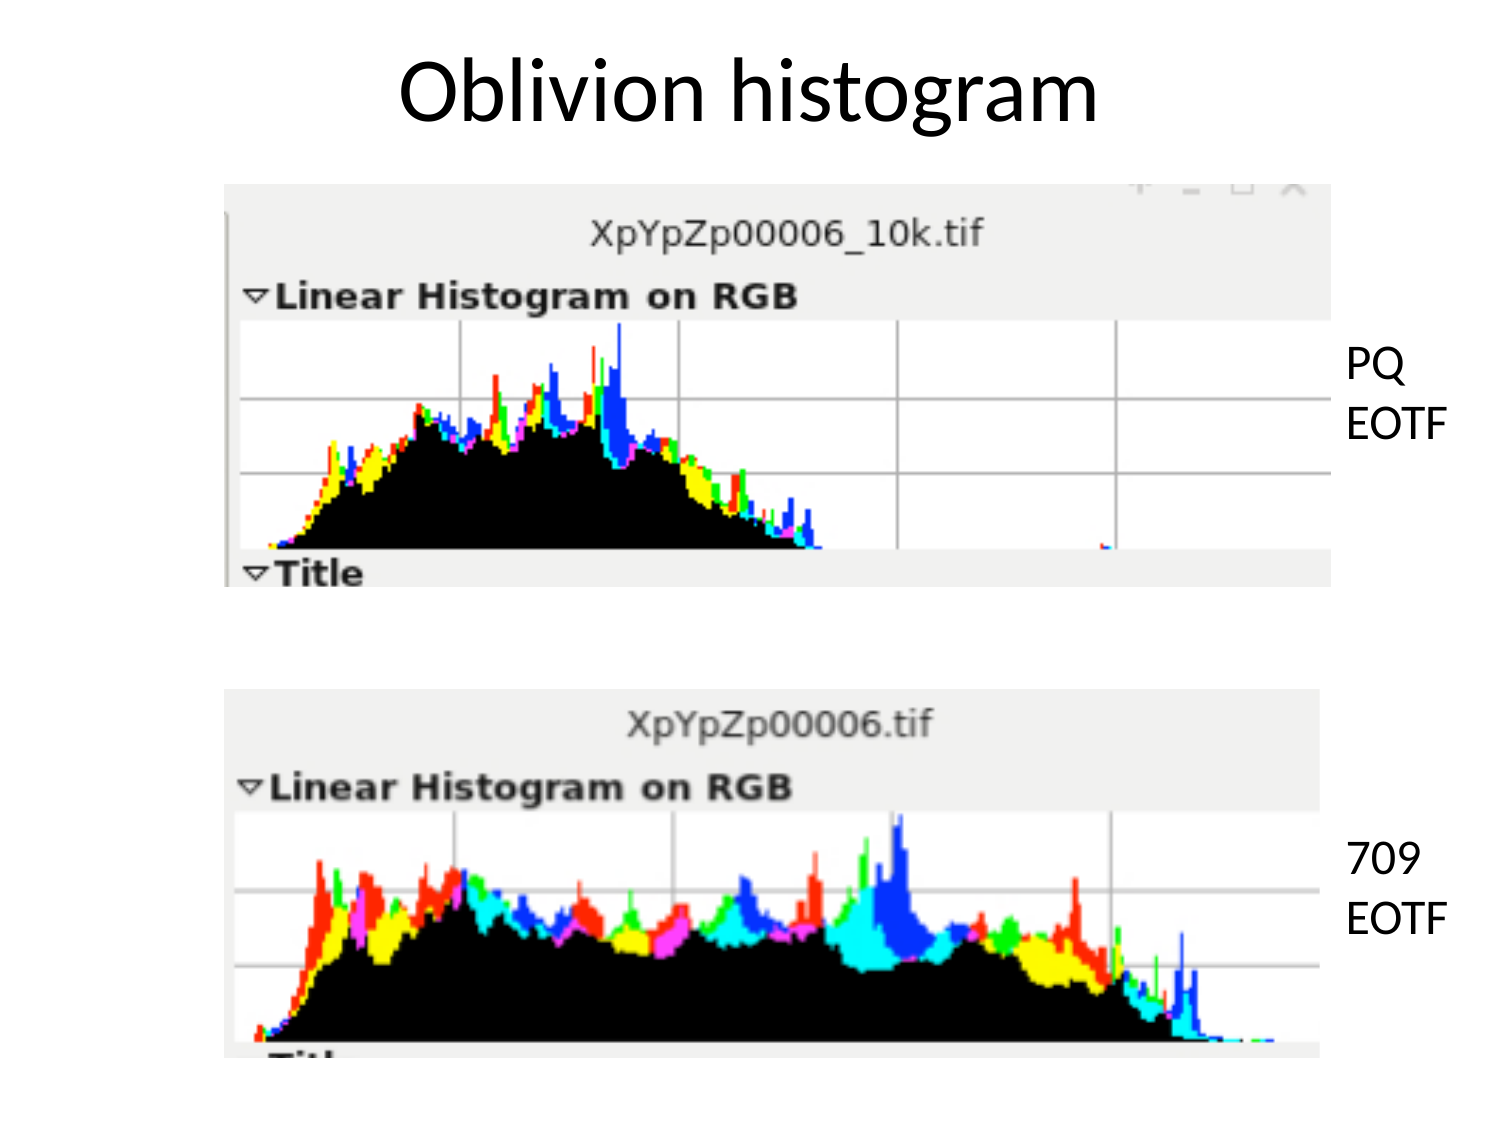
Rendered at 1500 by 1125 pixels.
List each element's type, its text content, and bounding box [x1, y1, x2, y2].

text_box 709 EOTF [1330, 817, 1500, 953]
picture [223, 183, 1332, 588]
text_box PQ EOTF [1337, 321, 1478, 457]
picture [223, 689, 1320, 1058]
title Oblivion histogram [75, 0, 1425, 179]
